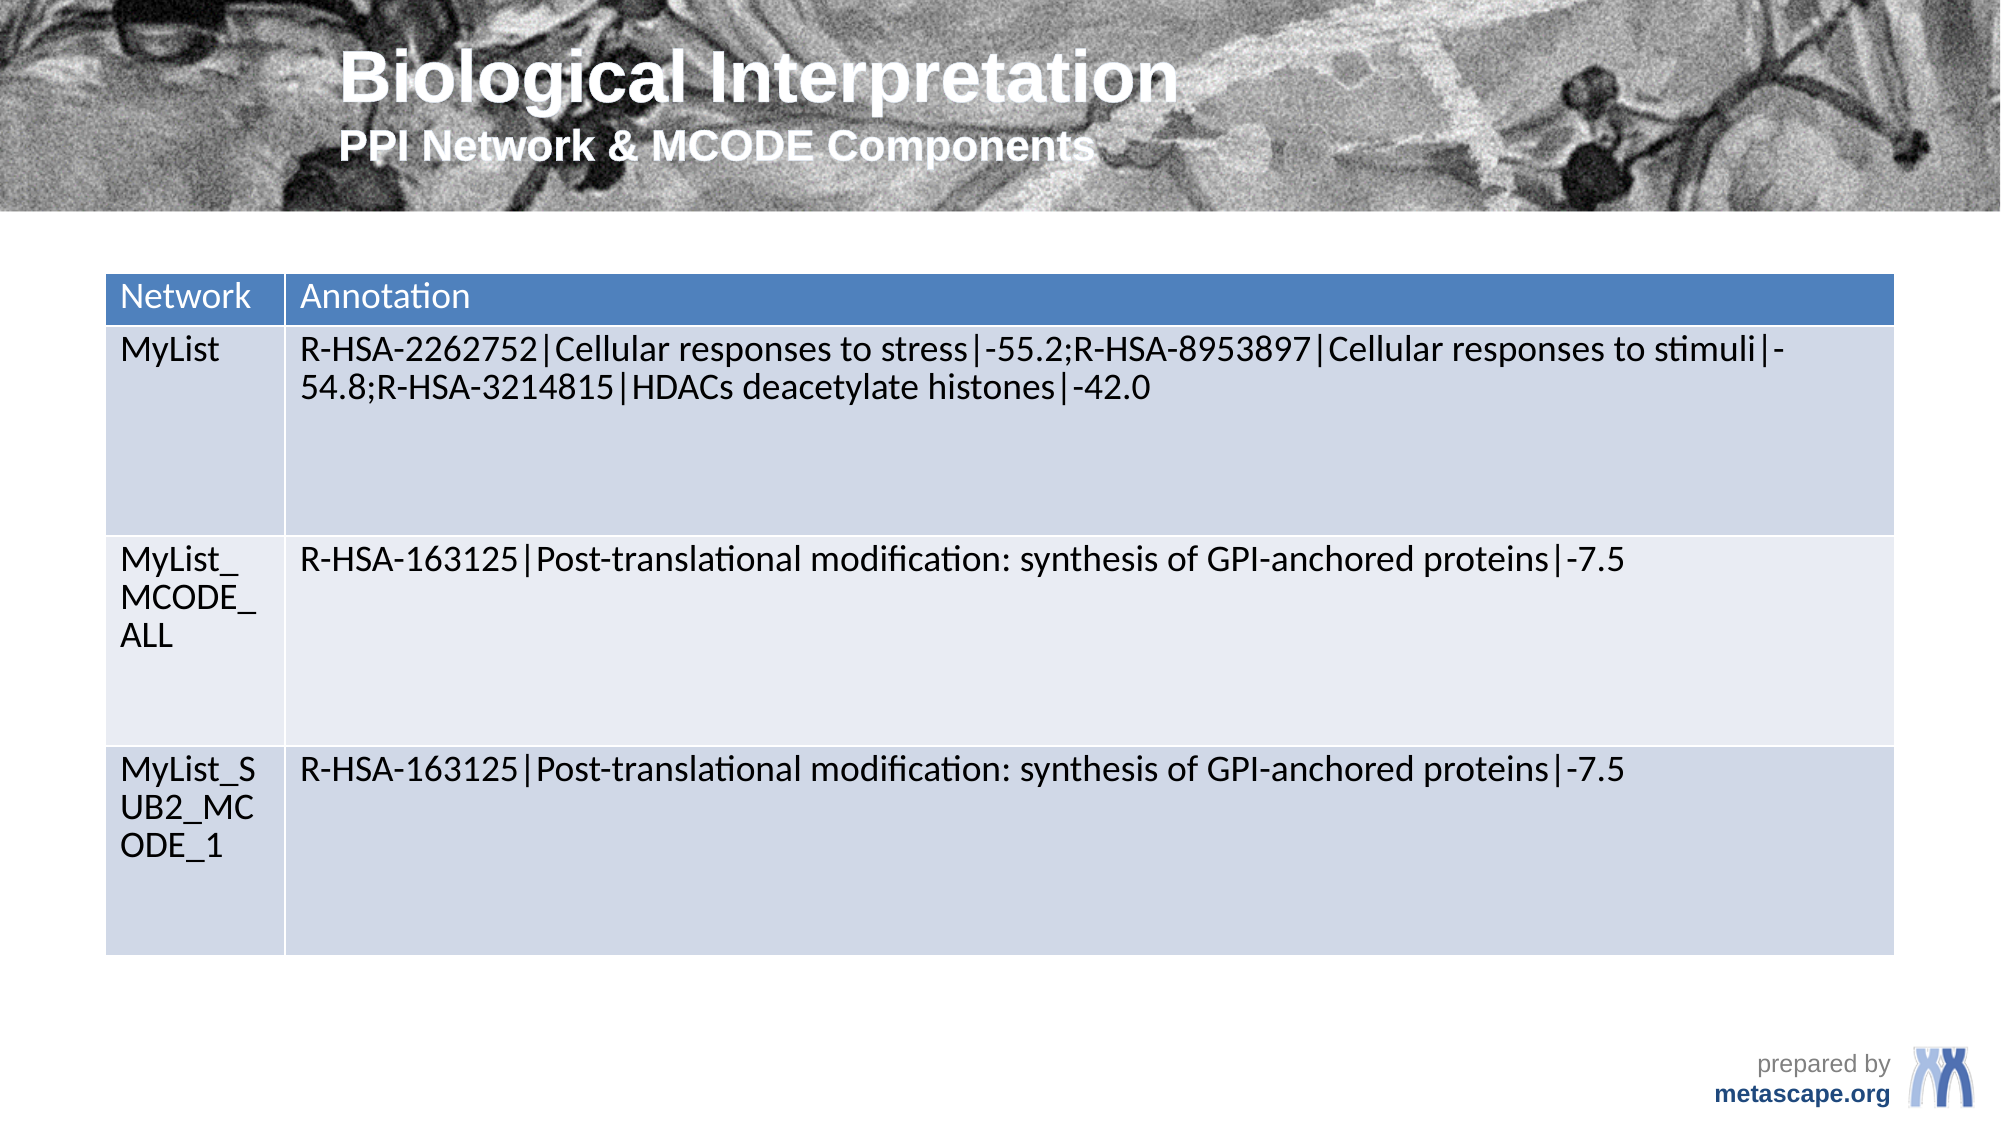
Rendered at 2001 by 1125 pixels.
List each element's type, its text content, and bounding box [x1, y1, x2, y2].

table_header Annotation [286, 274, 1894, 325]
table_cell MyList [106, 327, 284, 535]
table_cell R-HSA-163125|Post-translational modification: synthesis of GPI-anchored proteins|-7.5 [286, 537, 1894, 745]
picture [0, 0, 2001, 1125]
table_cell MyList_MCODE_ALL [106, 537, 284, 745]
table_cell MyList_SUB2_MCODE_1 [106, 747, 284, 955]
table_cell R-HSA-163125|Post-translational modification: synthesis of GPI-anchored proteins|-7.5 [286, 747, 1894, 955]
table_cell R-HSA-2262752|Cellular responses to stress|-55.2;R-HSA-8953897|Cellular responses to stimuli|-54.8;R-HSA-3214815|HDACs deacetylate histones|-42.0 [286, 327, 1894, 535]
title Biological Interpretation PPI Network & MCODE Components [323, 11, 1226, 187]
table_header Network [106, 274, 284, 325]
